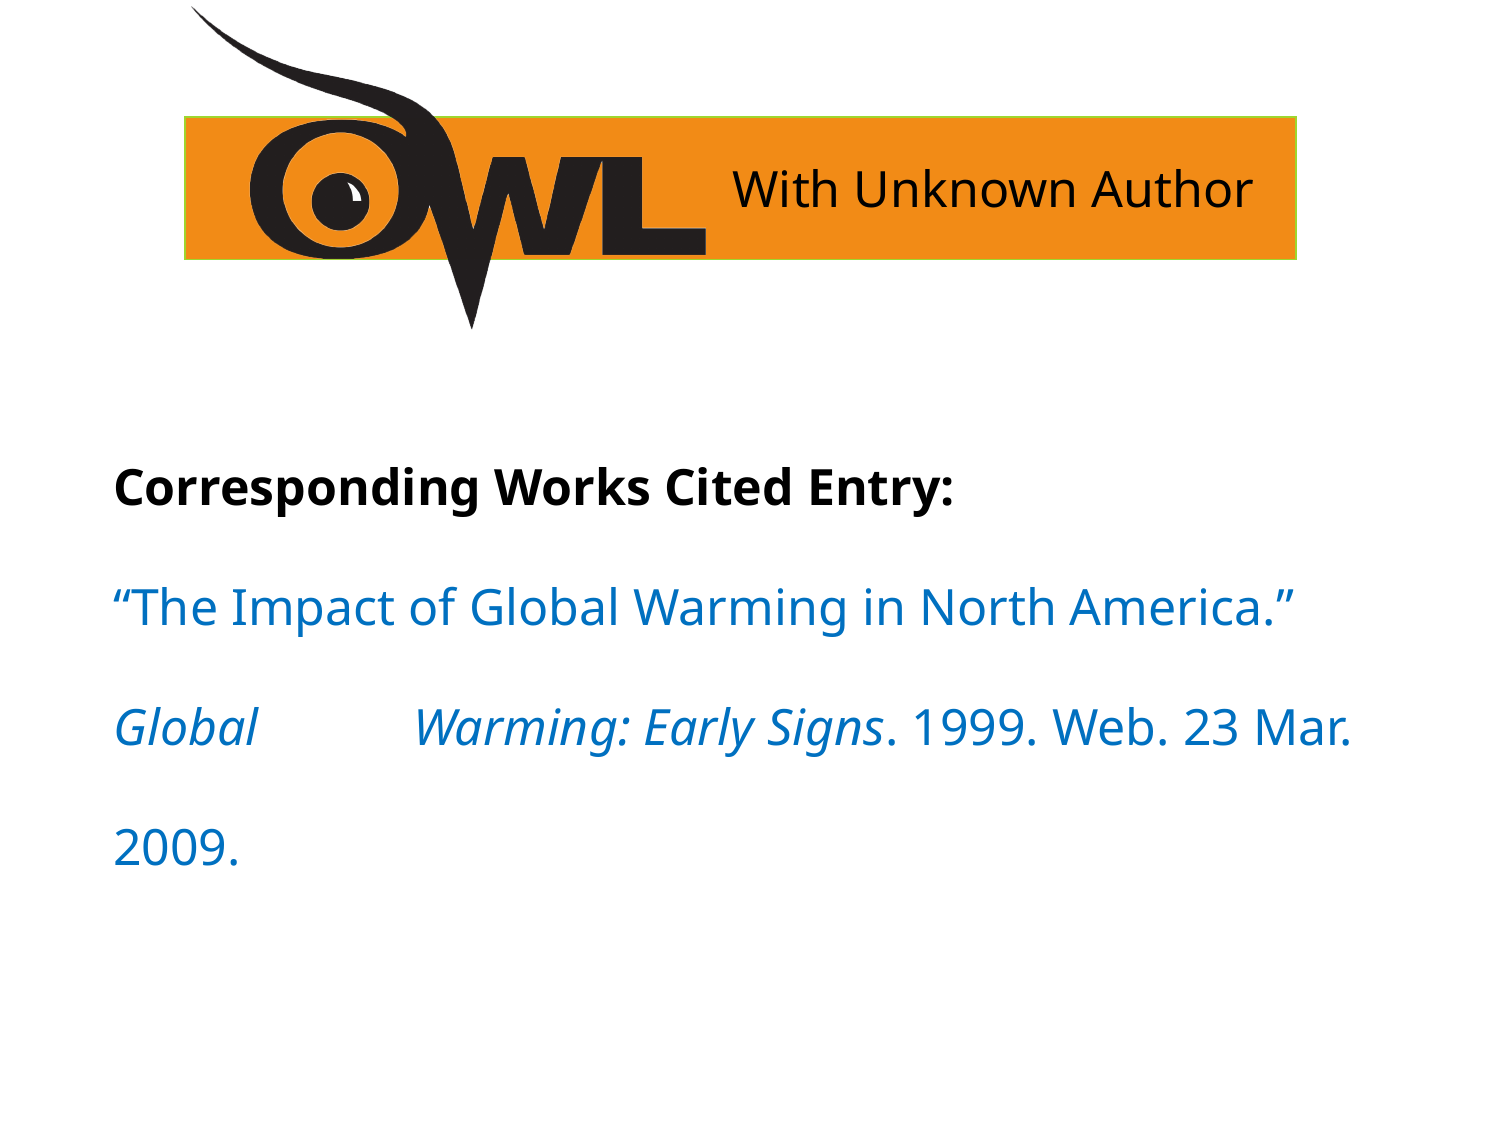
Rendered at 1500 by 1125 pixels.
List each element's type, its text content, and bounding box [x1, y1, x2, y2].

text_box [184, 0, 1297, 332]
text_box Corresponding Works Cited Entry: “The Impact of Global Warming in North America.” Global Warming: Early Signs. 1999. Web. 23 Mar. 2009. [98, 417, 1402, 767]
